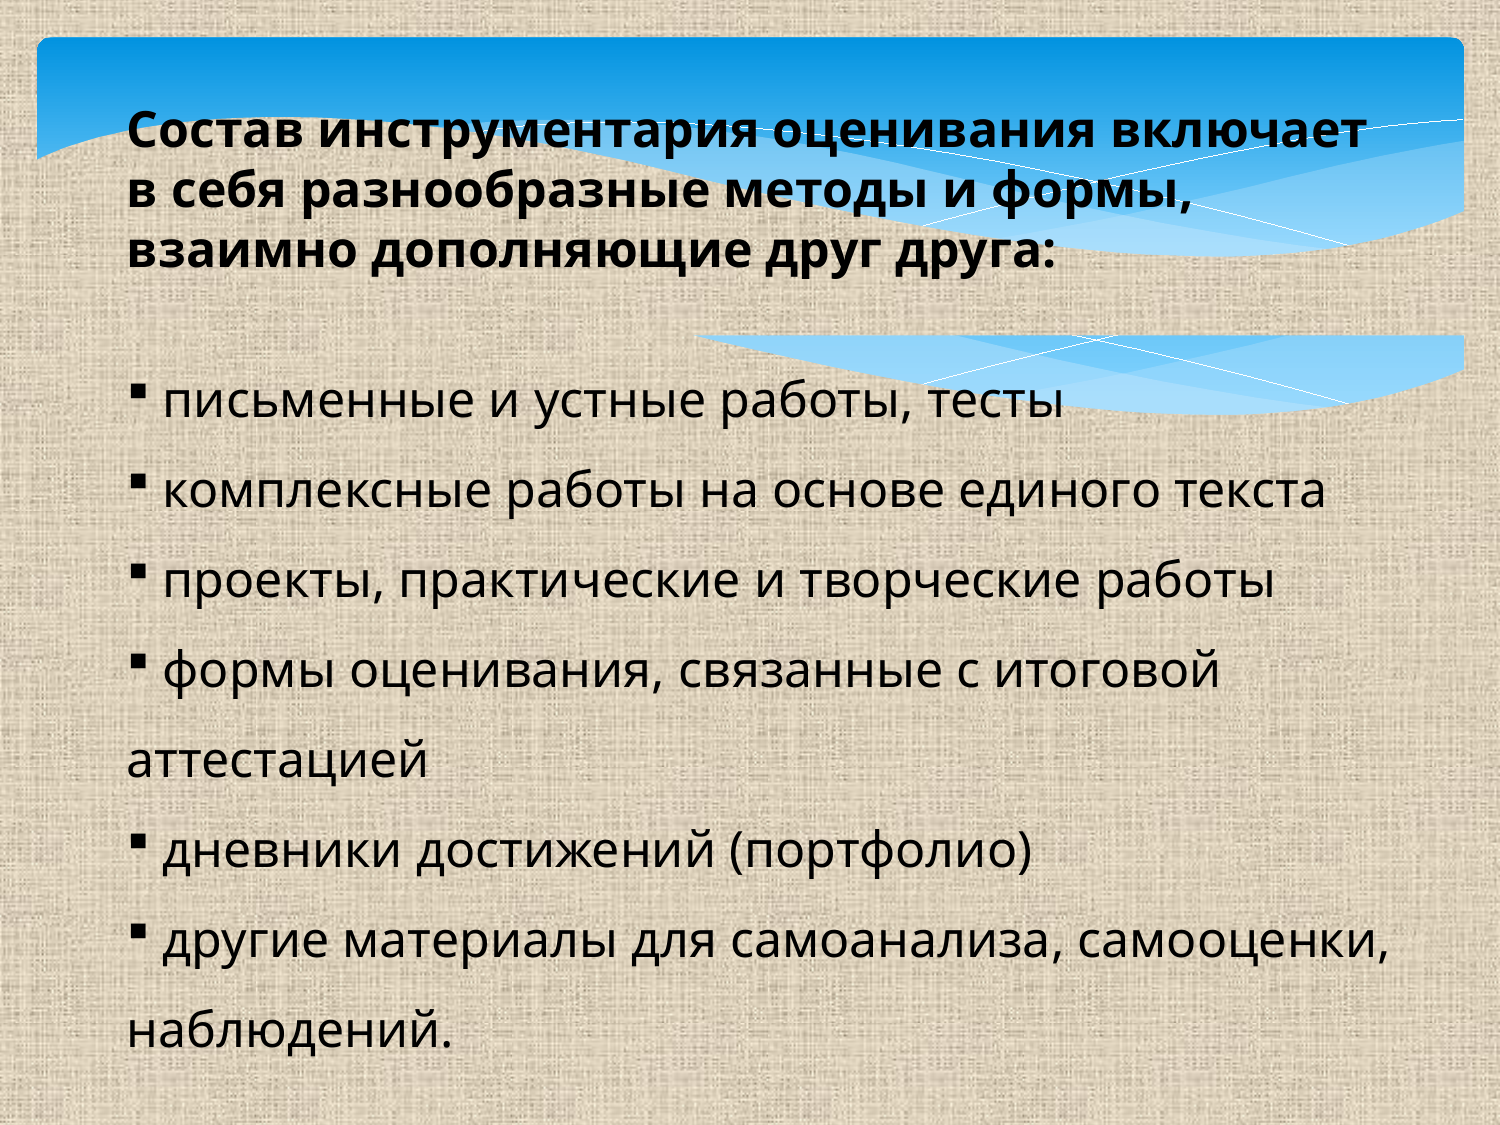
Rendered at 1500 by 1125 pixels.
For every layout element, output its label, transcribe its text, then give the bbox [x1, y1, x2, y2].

text_box Состав инструментария оценивания включает в себя разнообразные методы и формы, взаимно дополняющие друг друга: письменные и устные работы, тесты комплексные работы на основе единого текста проекты, практические и творческие работы формы оценивания, связанные с итоговой аттестацией дневники достижений (портфолио) другие материалы для самоанализа, самооценки, наблюдений. [112, 89, 1424, 1065]
picture [0, 0, 1500, 1125]
